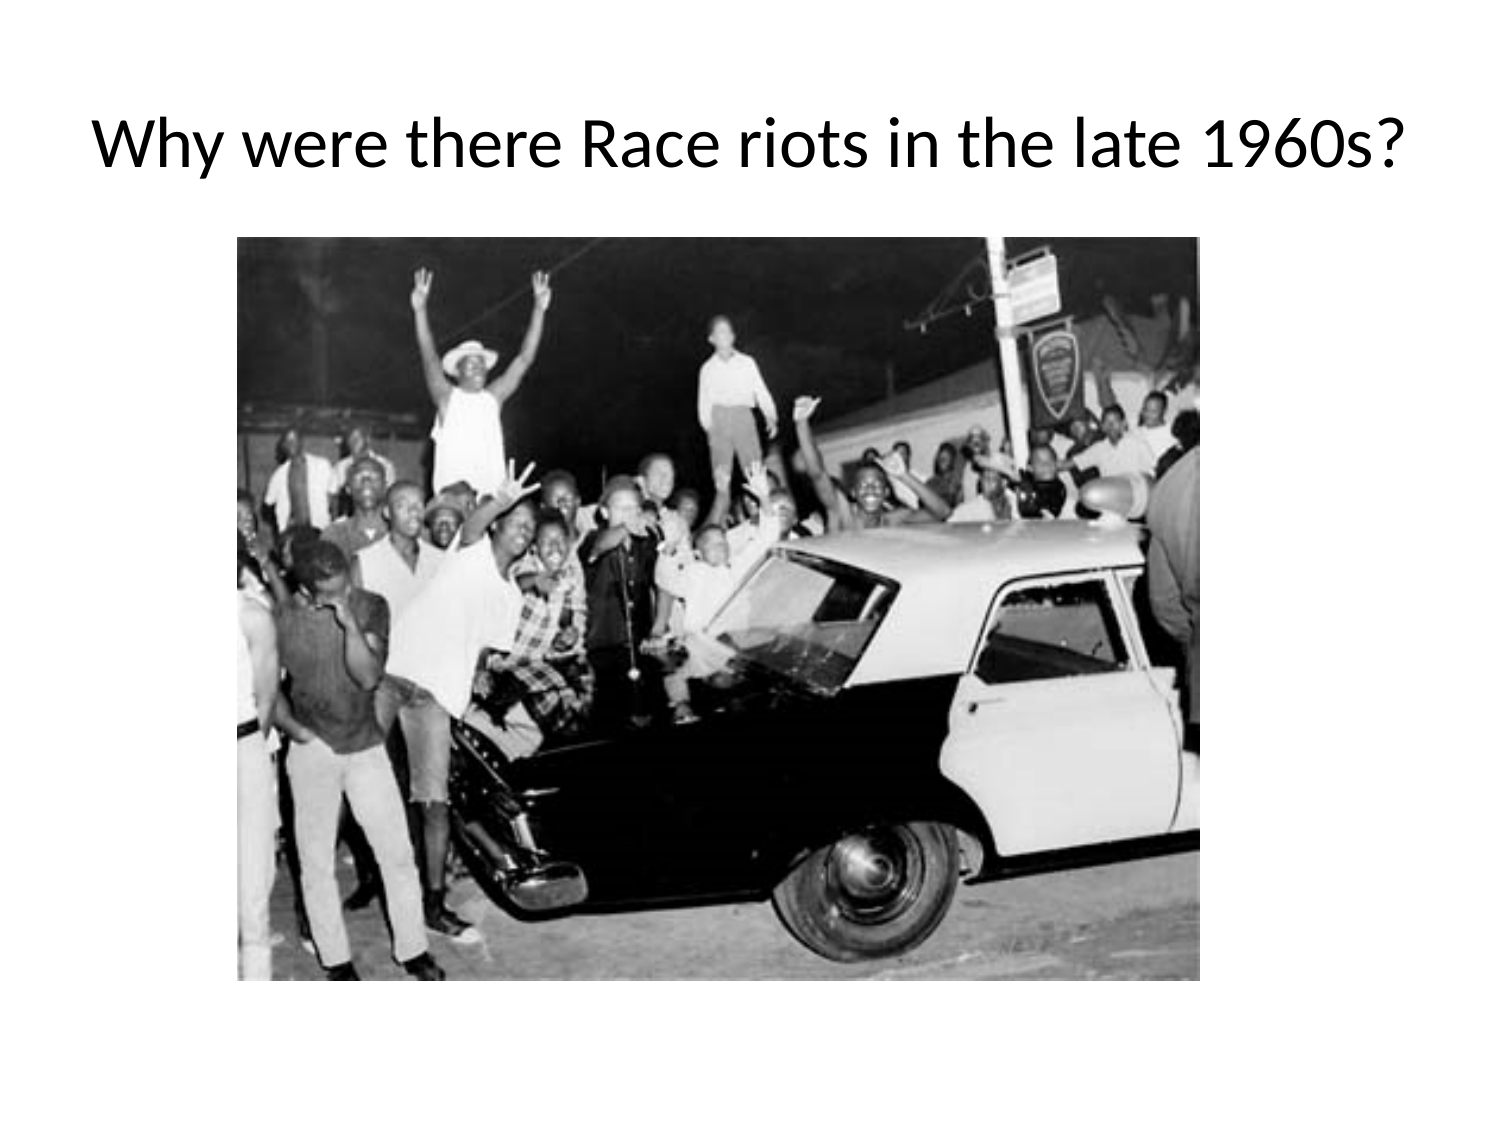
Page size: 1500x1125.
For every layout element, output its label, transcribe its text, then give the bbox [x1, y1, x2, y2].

picture [237, 237, 1200, 981]
title Why were there Race riots in the late 1960s? [75, 45, 1425, 233]
